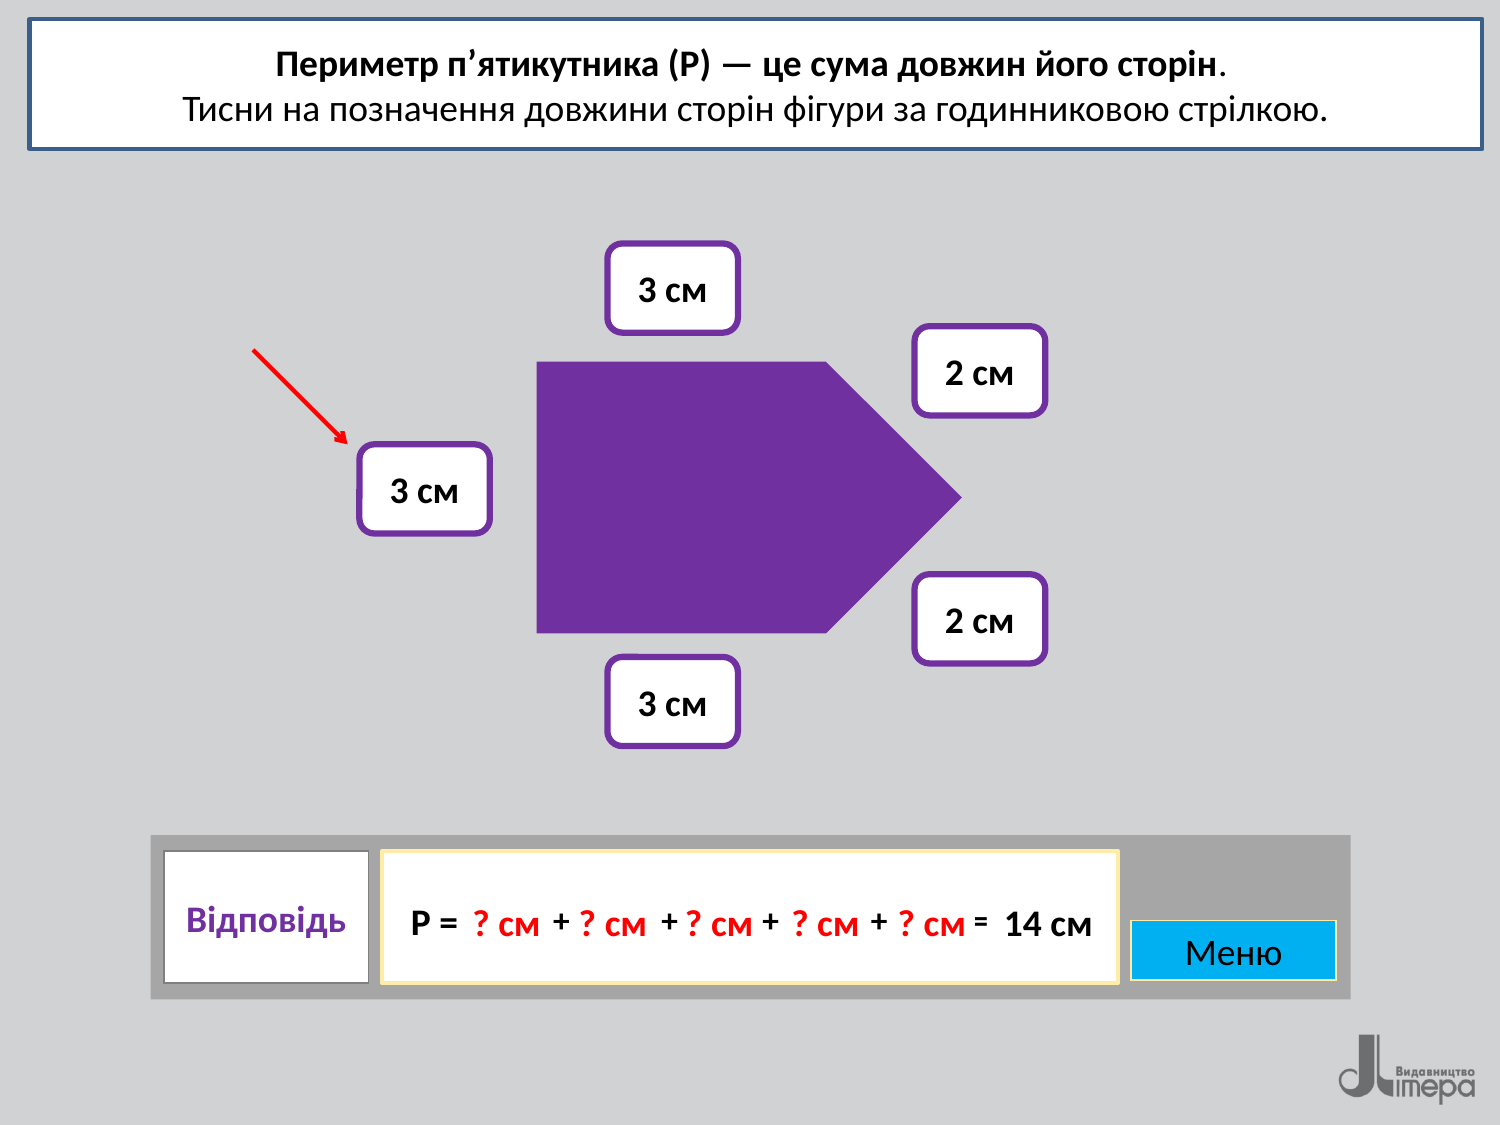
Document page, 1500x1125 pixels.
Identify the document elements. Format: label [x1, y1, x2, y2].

text_box [252, 349, 348, 445]
picture [0, 0, 1500, 1125]
